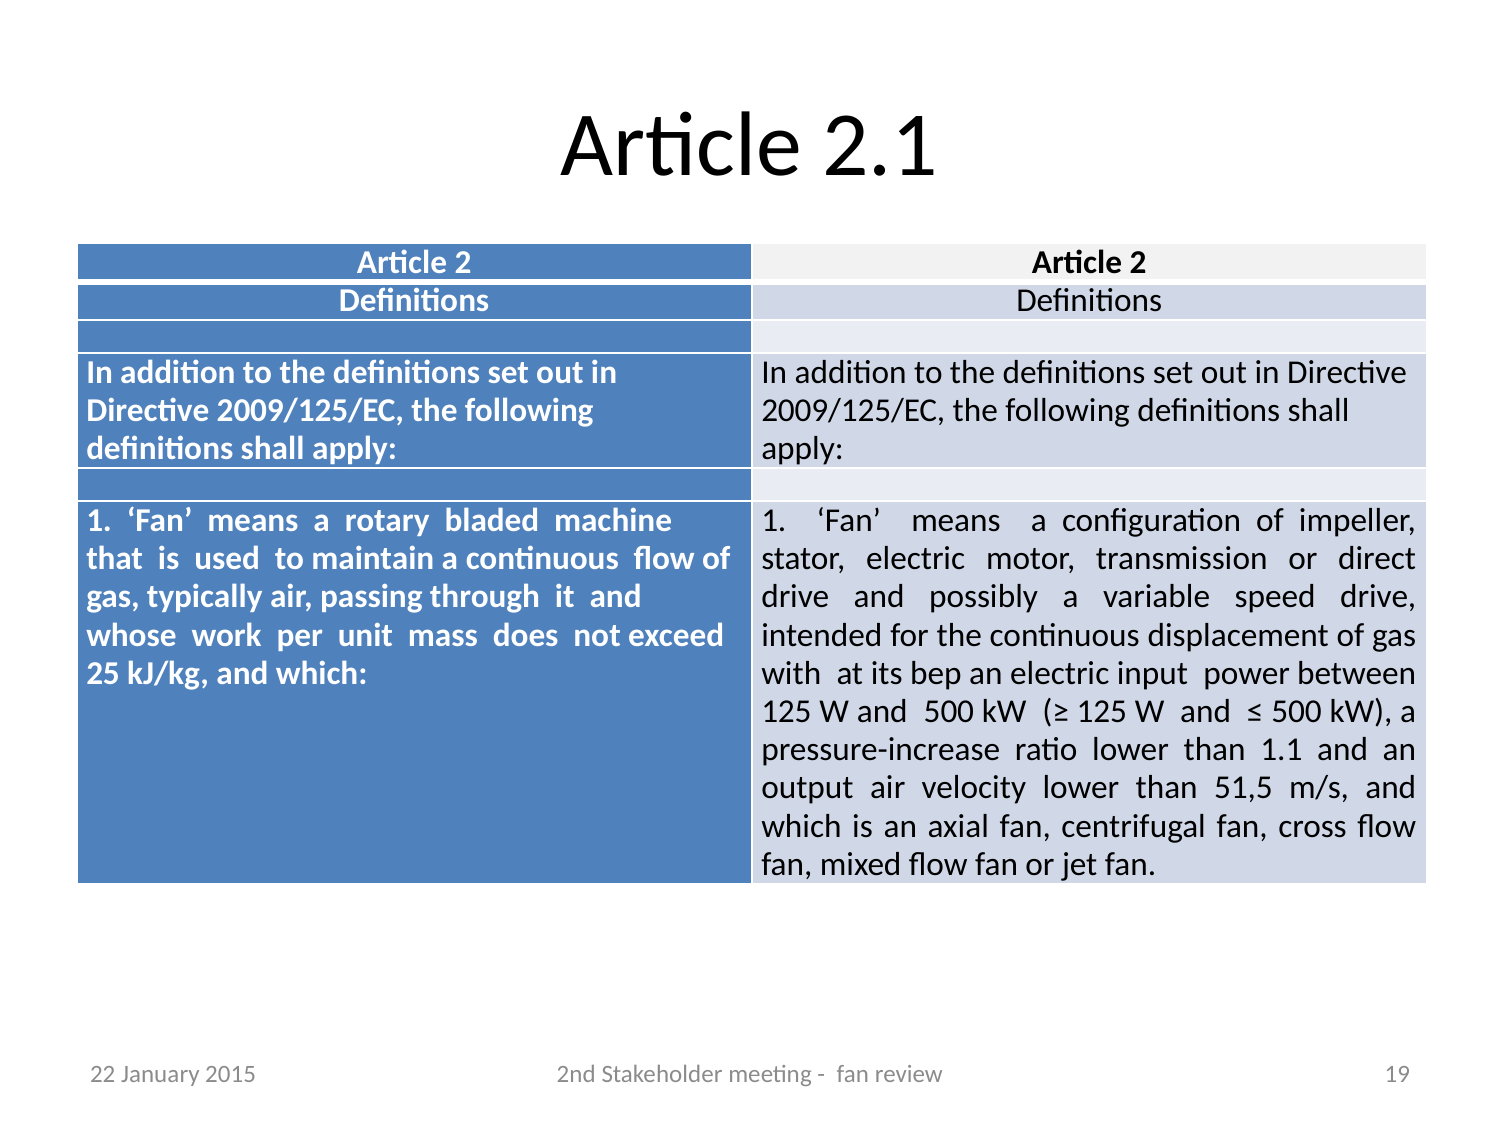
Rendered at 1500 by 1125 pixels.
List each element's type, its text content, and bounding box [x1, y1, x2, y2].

table_cell Definitions [78, 285, 751, 319]
table_header Article 2 [78, 244, 751, 279]
table_cell [753, 321, 1426, 352]
table_cell [753, 469, 1426, 500]
title Article 2.1 [75, 45, 1425, 233]
table_cell In addition to the definitions set out in Directive 2009/125/EC, the following definitions shall apply: [78, 354, 751, 467]
footer 2nd Stakeholder meeting - fan review [512, 1042, 988, 1103]
table_cell In addition to the definitions set out in Directive 2009/125/EC, the following definitions shall apply: [753, 354, 1426, 467]
table_header Article 2 [753, 244, 1426, 279]
slide_number 19 [1074, 1042, 1425, 1103]
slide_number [75, 1042, 425, 1103]
table_cell [78, 321, 751, 352]
table_cell Definitions [753, 285, 1426, 319]
table_cell [78, 469, 751, 500]
table_cell 1. ‘Fan’ means a configuration of impeller, stator, electric motor, transmission or direct drive and possibly a variable speed drive, intended for the continuous displacement of gas with at its bep an electric input power between 125 W and 500 kW (≥ 125 W and ≤ 500 kW), a pressure-increase ratio lower than 1.1 and an output air velocity lower than 51,5 m/s, and which is an axial fan, centrifugal fan, cross flow fan, mixed flow fan or jet fan. [753, 502, 1426, 883]
table_cell 1. ‘Fan’ means a rotary bladed machine that is used to maintain a continuous flow of gas, typically air, passing through it and whose work per unit mass does not exceed 25 kJ/kg, and which: [78, 502, 751, 883]
